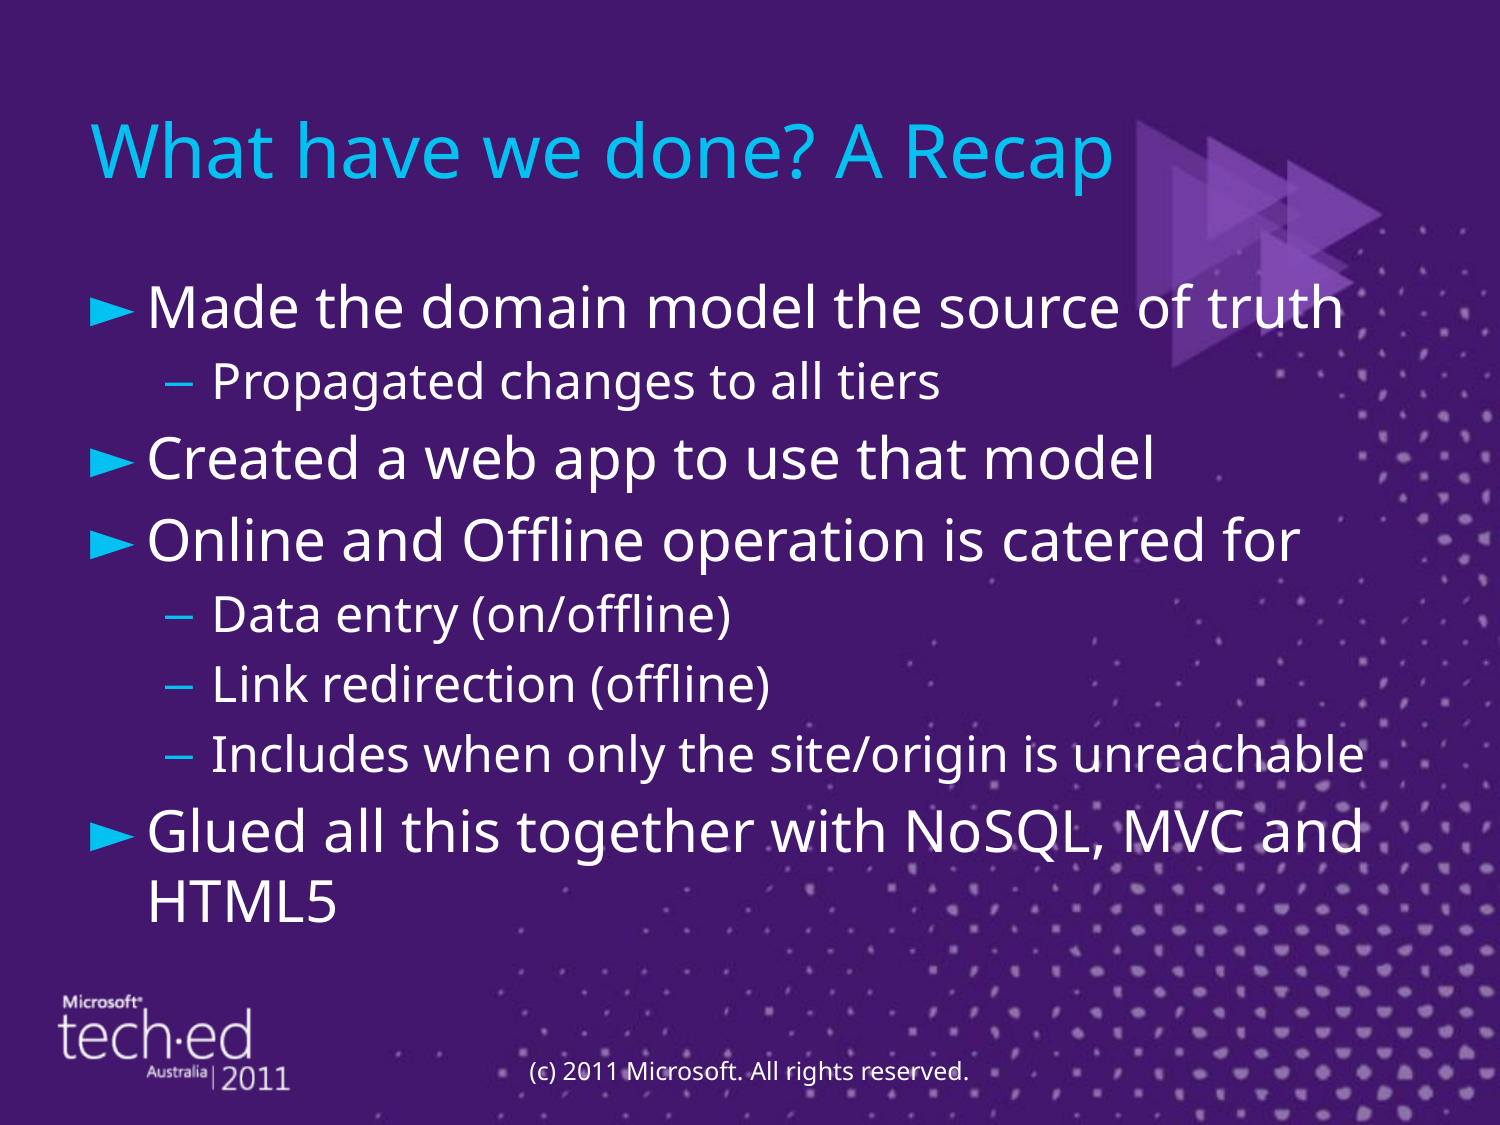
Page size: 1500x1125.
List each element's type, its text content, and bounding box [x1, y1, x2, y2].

title What have we done? A Recap [75, 54, 1425, 243]
list Made the domain model the source of truth Propagated changes to all tiers Created a web app to use that model Online and Offline operation is catered for Data entry (on/offline) Link redirection (offline) Includes when only the site/origin is unreachable Glued all this together with NoSQL, MVC and HTML5 [75, 262, 1425, 1005]
footer (c) 2011 Microsoft. All rights reserved. [512, 1042, 988, 1103]
picture [0, 0, 1500, 1125]
